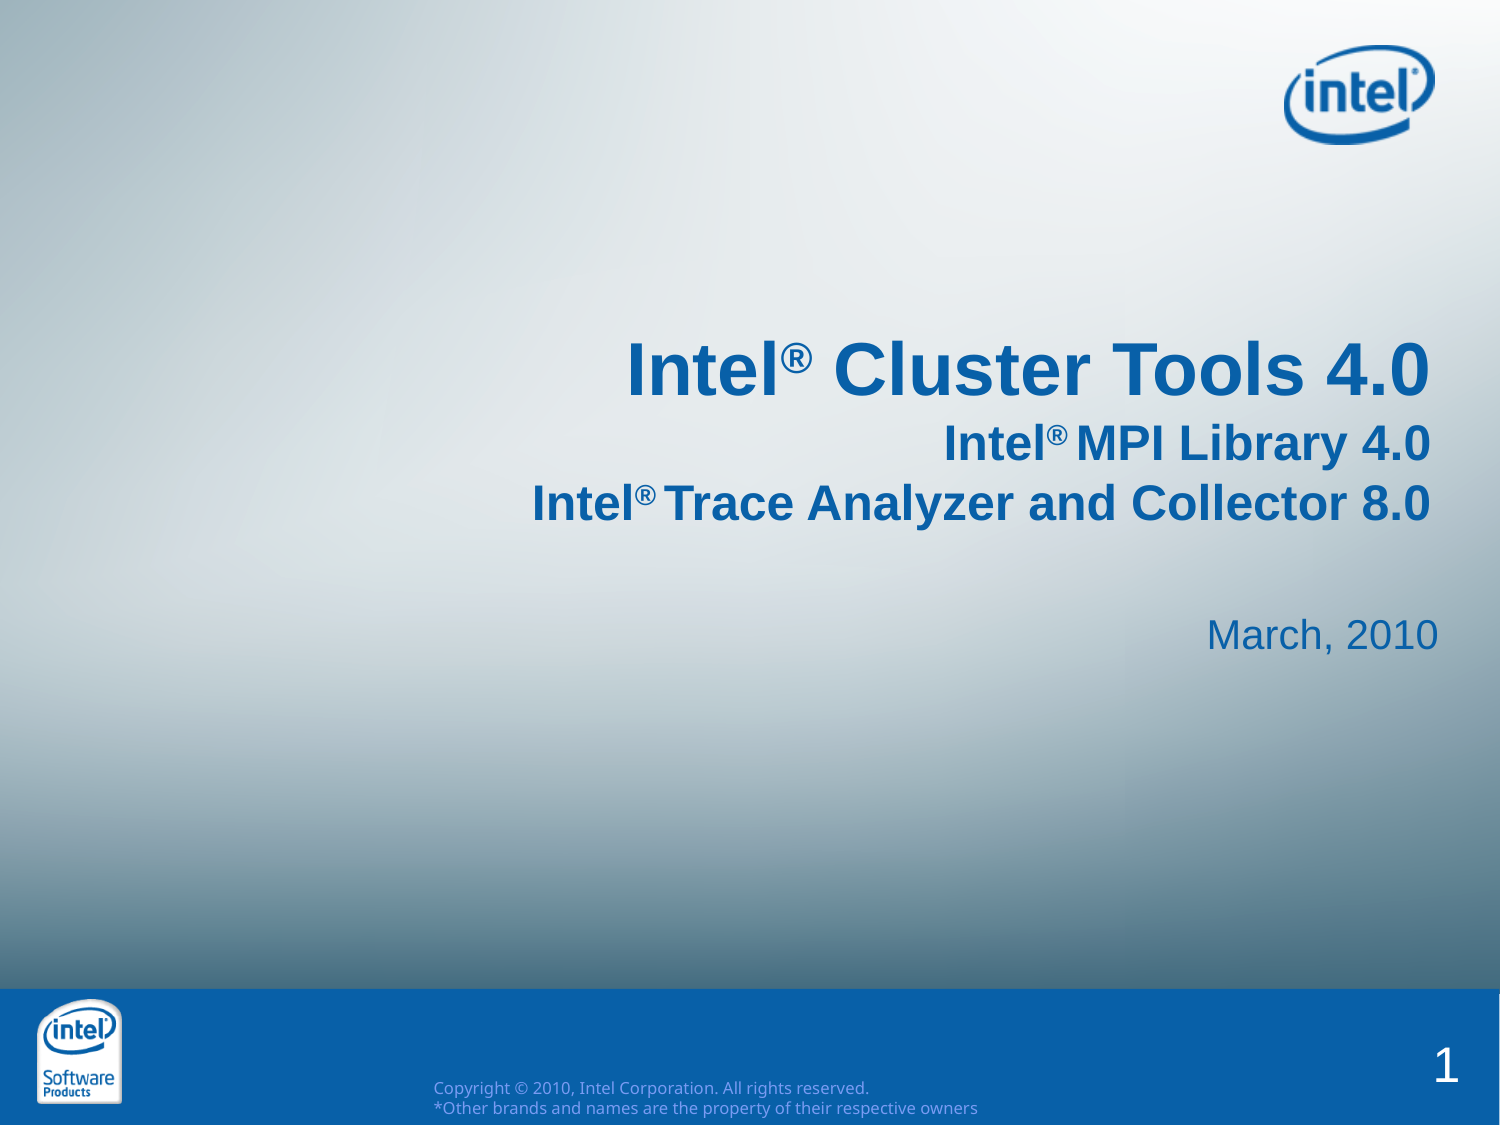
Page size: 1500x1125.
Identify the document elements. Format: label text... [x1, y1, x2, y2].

text_box Intel® Cluster Tools 4.0 Intel® MPI Library 4.0 Intel® Trace Analyzer and Collector 8.0 [0, 320, 1432, 406]
picture [37, 999, 122, 1104]
picture [0, 0, 1500, 988]
text_box March, 2010 [703, 606, 1454, 667]
